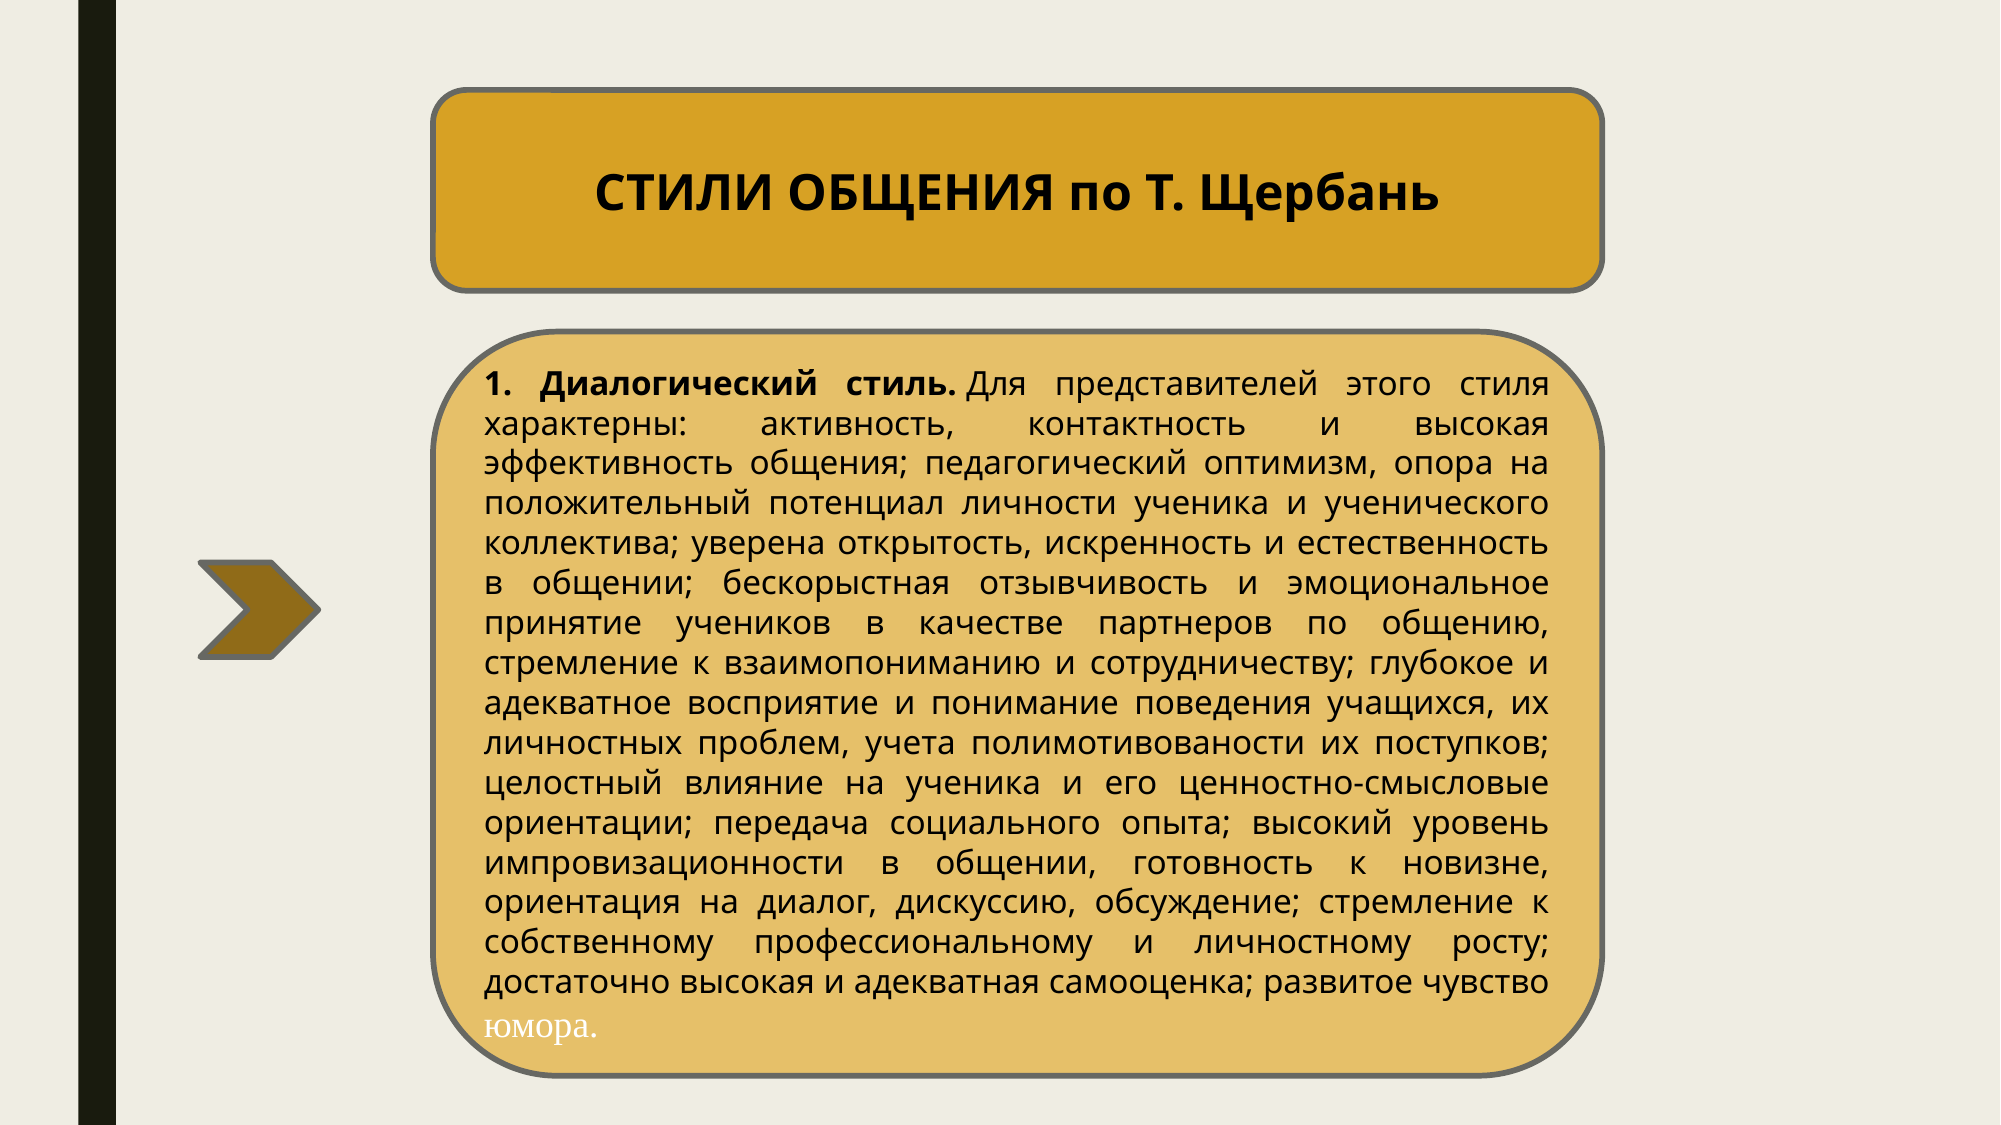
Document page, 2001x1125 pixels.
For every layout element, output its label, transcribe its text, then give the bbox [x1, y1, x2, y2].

text_box СТИЛИ ОБЩЕНИЯ по Т. Щербань [430, 87, 1606, 294]
text_box 1. Диалогический стиль. Для представителей этого стиля характерны: активность, контактность и высокая эффективность общения; педагогический оптимизм, опора на положительный потенциал личности ученика и ученического коллектива; уверена открытость, искренность и естественность в общении; бескорыстная отзывчивость и эмоциональное принятие учеников в качестве партнеров по общению, стремление к взаимопониманию и сотрудничеству; глубокое и адекватное восприятие и понимание поведения учащихся, их личностных проблем, учета полимотивованости их поступков; целостный влияние на ученика и его ценностно-смысловые ориентации; передача социального опыта; высокий уровень импровизационности в общении, готовность к новизне, ориентация на диалог, дискуссию, обсуждение; стремление к собственному профессиональному и личностному росту; достаточно высокая и адекватная самооценка; развитое чувство юмора. [430, 328, 1606, 1079]
text_box [197, 559, 322, 660]
